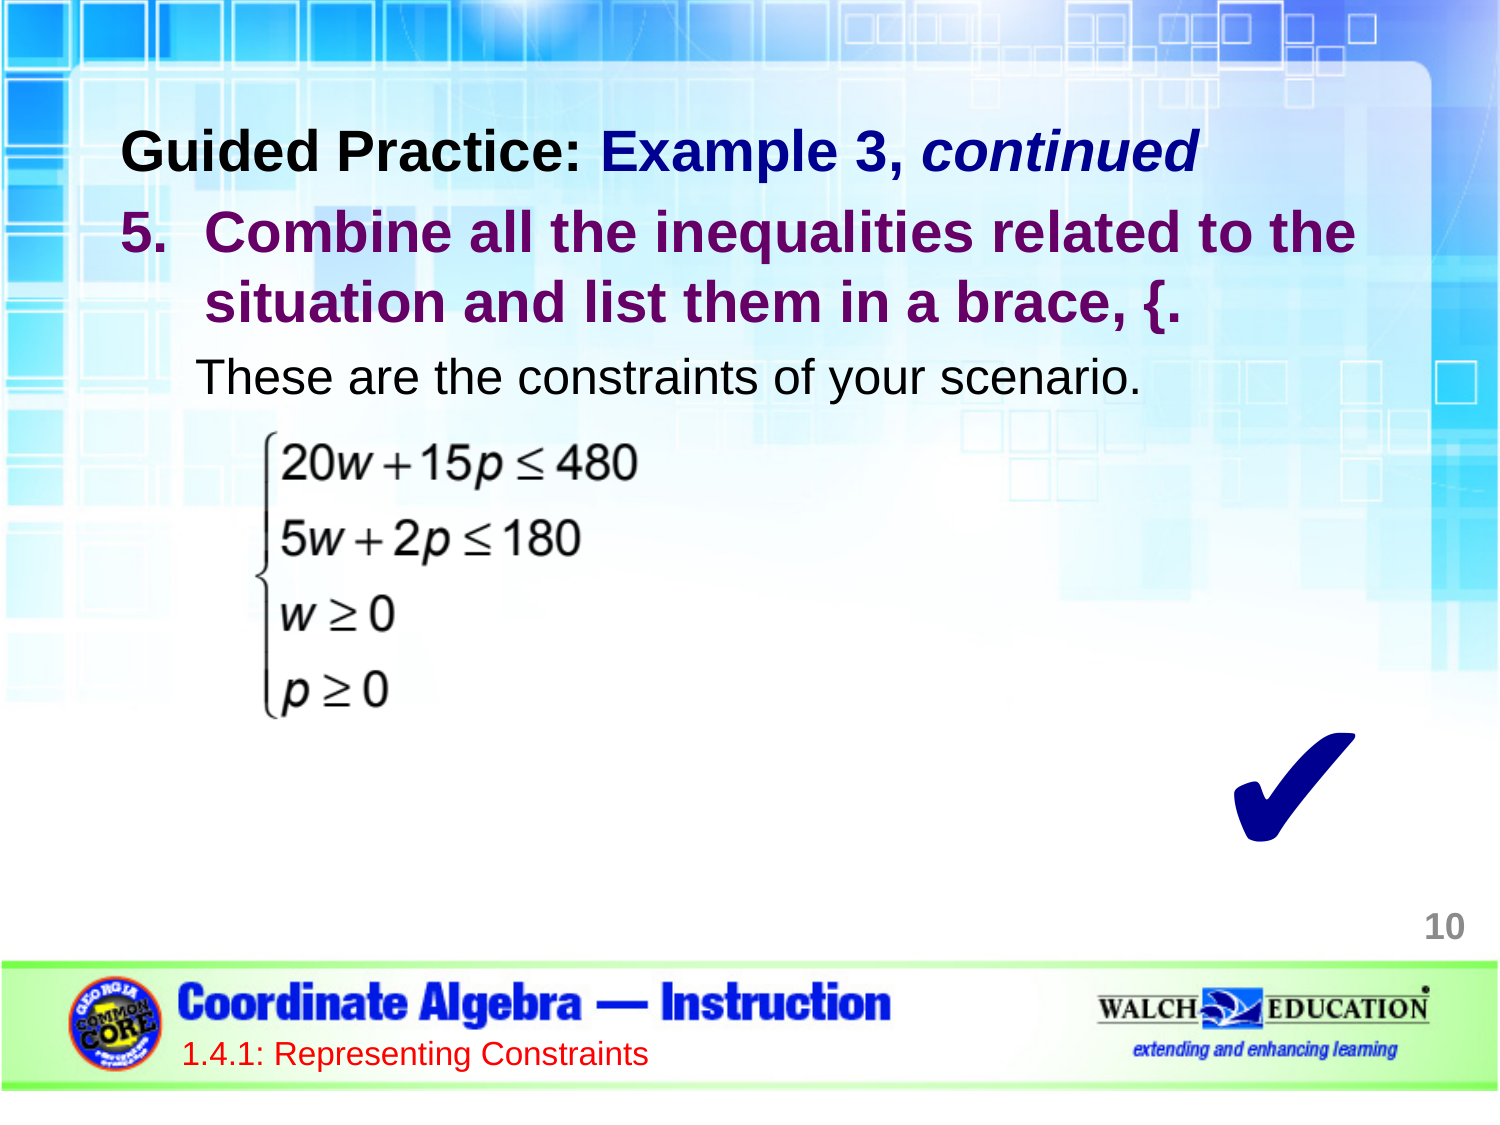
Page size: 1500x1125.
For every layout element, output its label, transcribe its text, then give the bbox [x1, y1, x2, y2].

list 1.4.1: Representing Constraints [166, 1024, 1074, 1069]
slide_number 10 [1361, 901, 1481, 949]
subtitle Guided Practice: Example 3, continued Combine all the inequalities related to the situation and list them in a brace, {. These are the constraints of your scenario. [105, 105, 1394, 925]
text_box ✔ [1128, 651, 1394, 907]
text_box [251, 428, 640, 723]
picture [1, 0, 1500, 1091]
